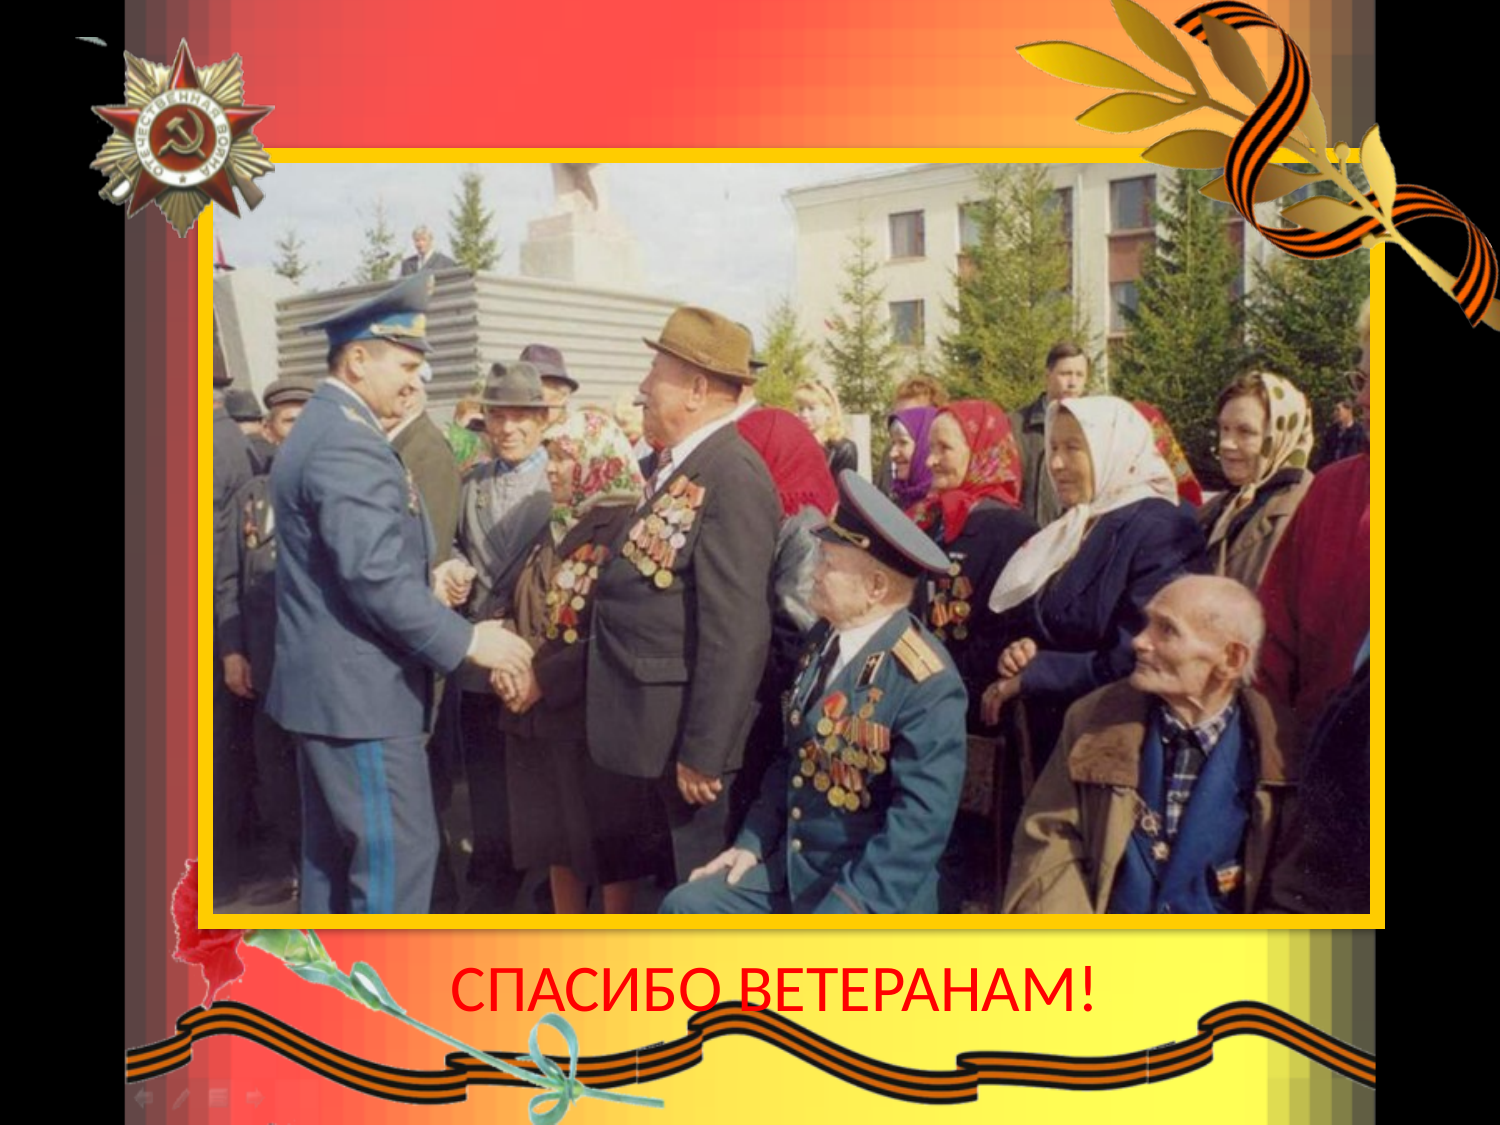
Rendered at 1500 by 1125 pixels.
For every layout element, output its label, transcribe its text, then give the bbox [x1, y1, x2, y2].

picture [0, 0, 1500, 1125]
subtitle СПАСИБО ВЕТЕРАНАМ! [249, 937, 1300, 1088]
